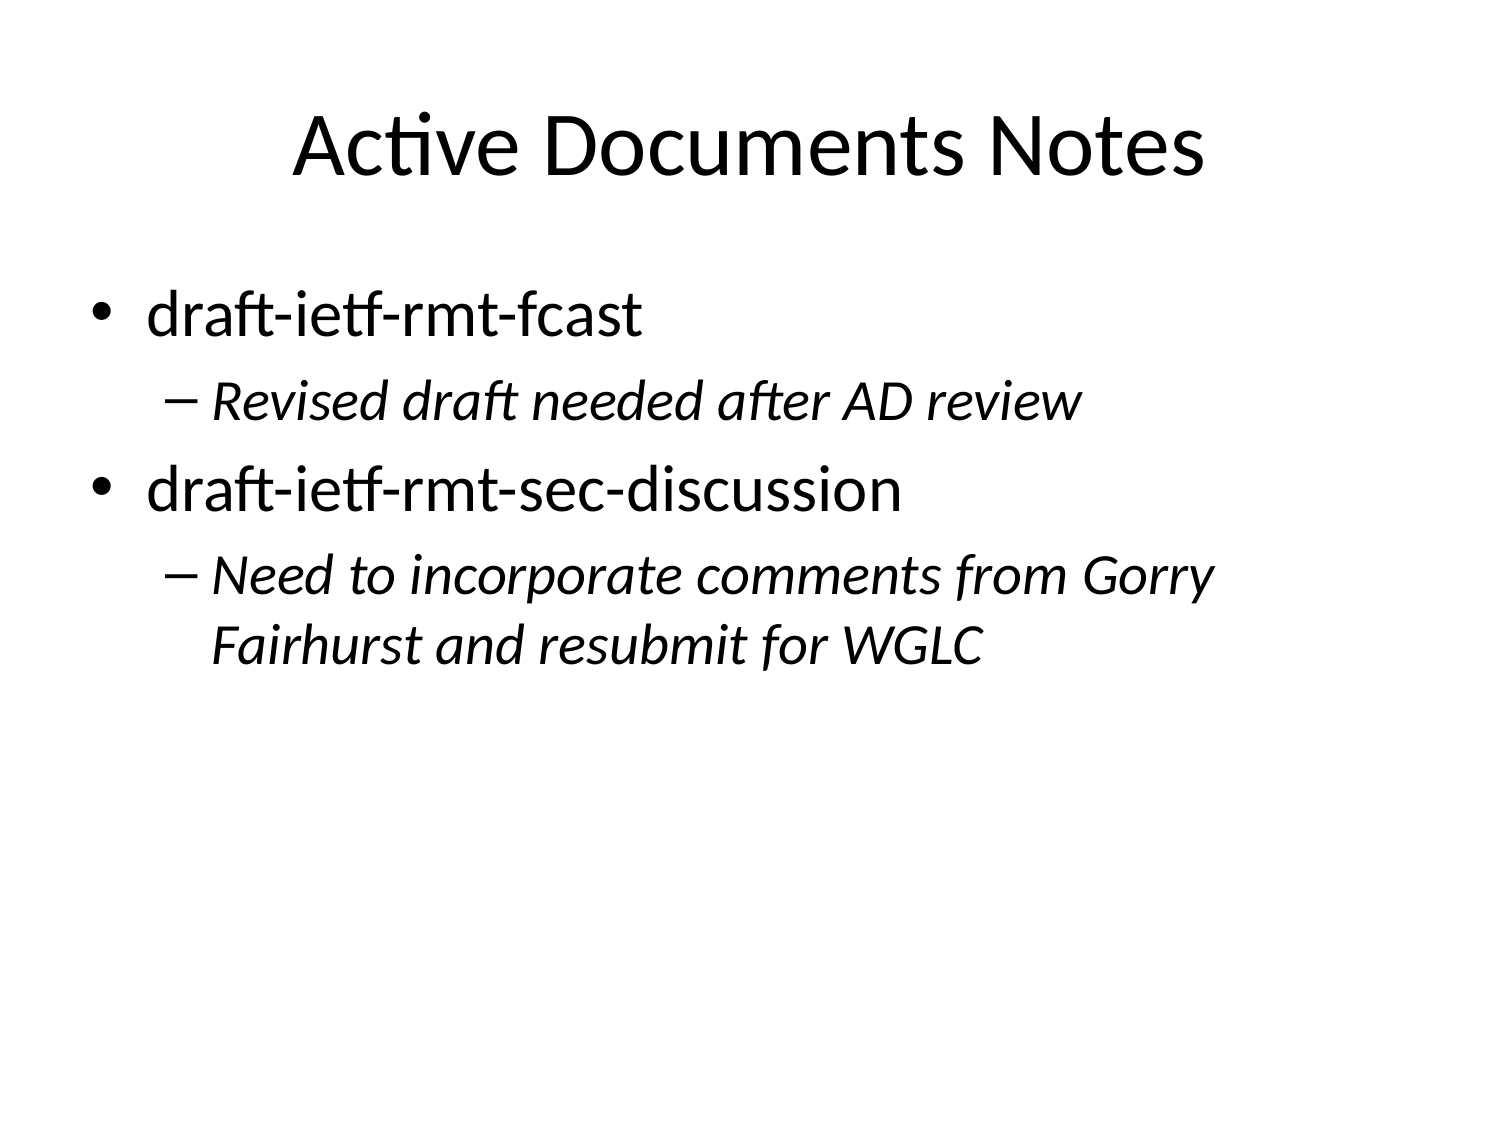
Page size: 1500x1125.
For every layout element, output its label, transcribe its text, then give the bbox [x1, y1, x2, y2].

list draft-ietf-rmt-fcast Revised draft needed after AD review draft-ietf-rmt-sec-discussion Need to incorporate comments from Gorry Fairhurst and resubmit for WGLC [75, 262, 1425, 1005]
title Active Documents Notes [75, 45, 1425, 233]
